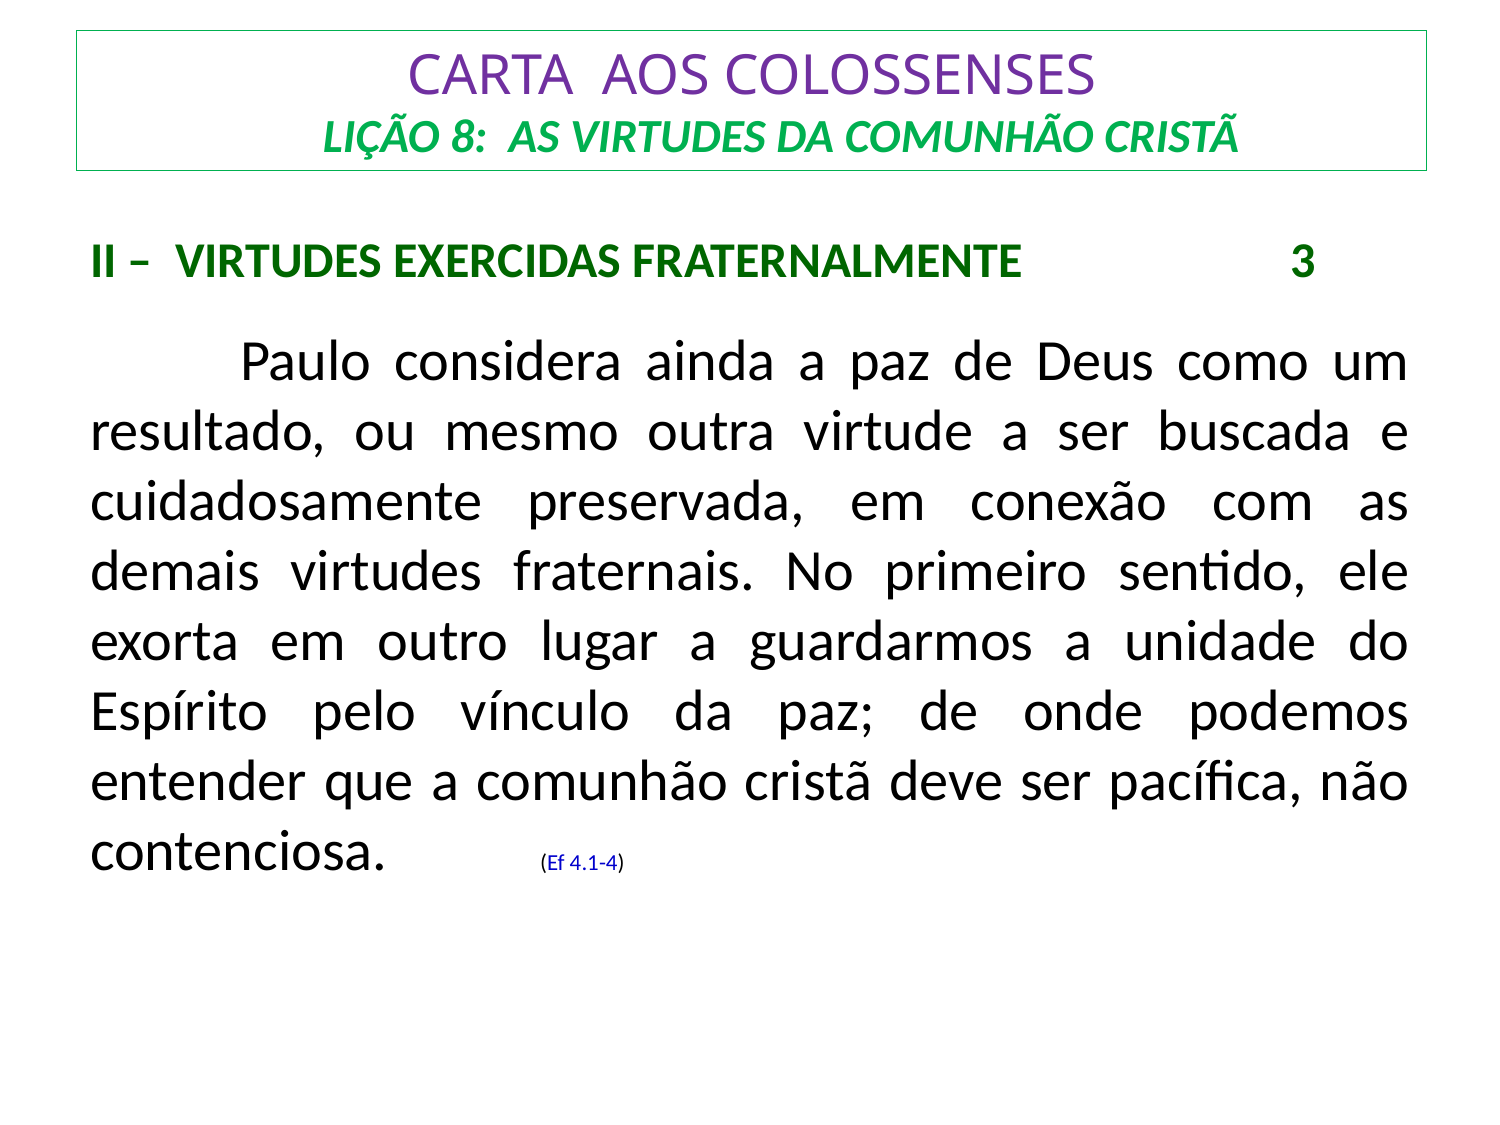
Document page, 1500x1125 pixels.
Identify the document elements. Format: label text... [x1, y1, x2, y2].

list II – VIRTUDES EXERCIDAS FRATERNALMENTE 3 Paulo considera ainda a paz de Deus como um resultado, ou mesmo outra virtude a ser buscada e cuidadosamente preservada, em conexão com as demais virtudes fraternais. No primeiro sentido, ele exorta em outro lugar a guardarmos a unidade do Espírito pelo vínculo da paz; de onde podemos entender que a comunhão cristã deve ser pacífica, não contenciosa. (Ef 4.1-4) [75, 219, 1425, 1059]
title CARTA AOS COLOSSENSES LIÇÃO 8: AS VIRTUDES DA COMUNHÃO CRISTÃ [76, 30, 1427, 171]
